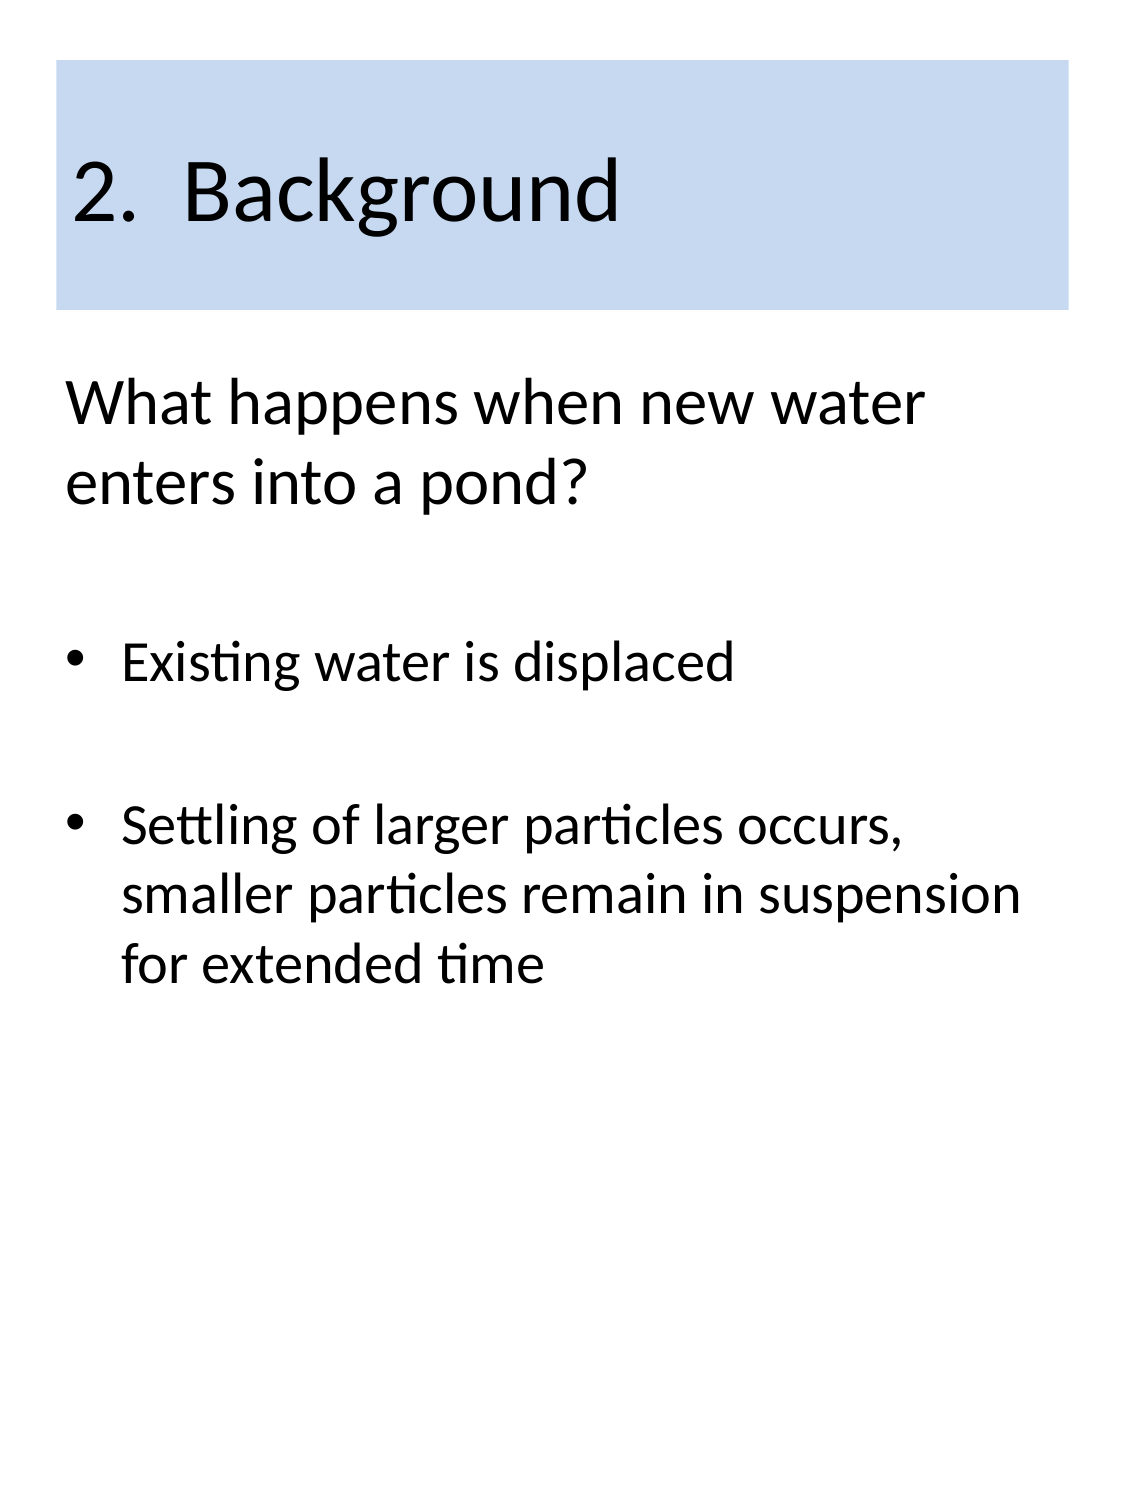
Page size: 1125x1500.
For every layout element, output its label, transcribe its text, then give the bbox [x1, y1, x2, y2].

list What happens when new water enters into a pond? Existing water is displaced Settling of larger particles occurs, smaller particles remain in suspension for extended time [50, 350, 1063, 1313]
title 2. Background [56, 60, 1069, 310]
